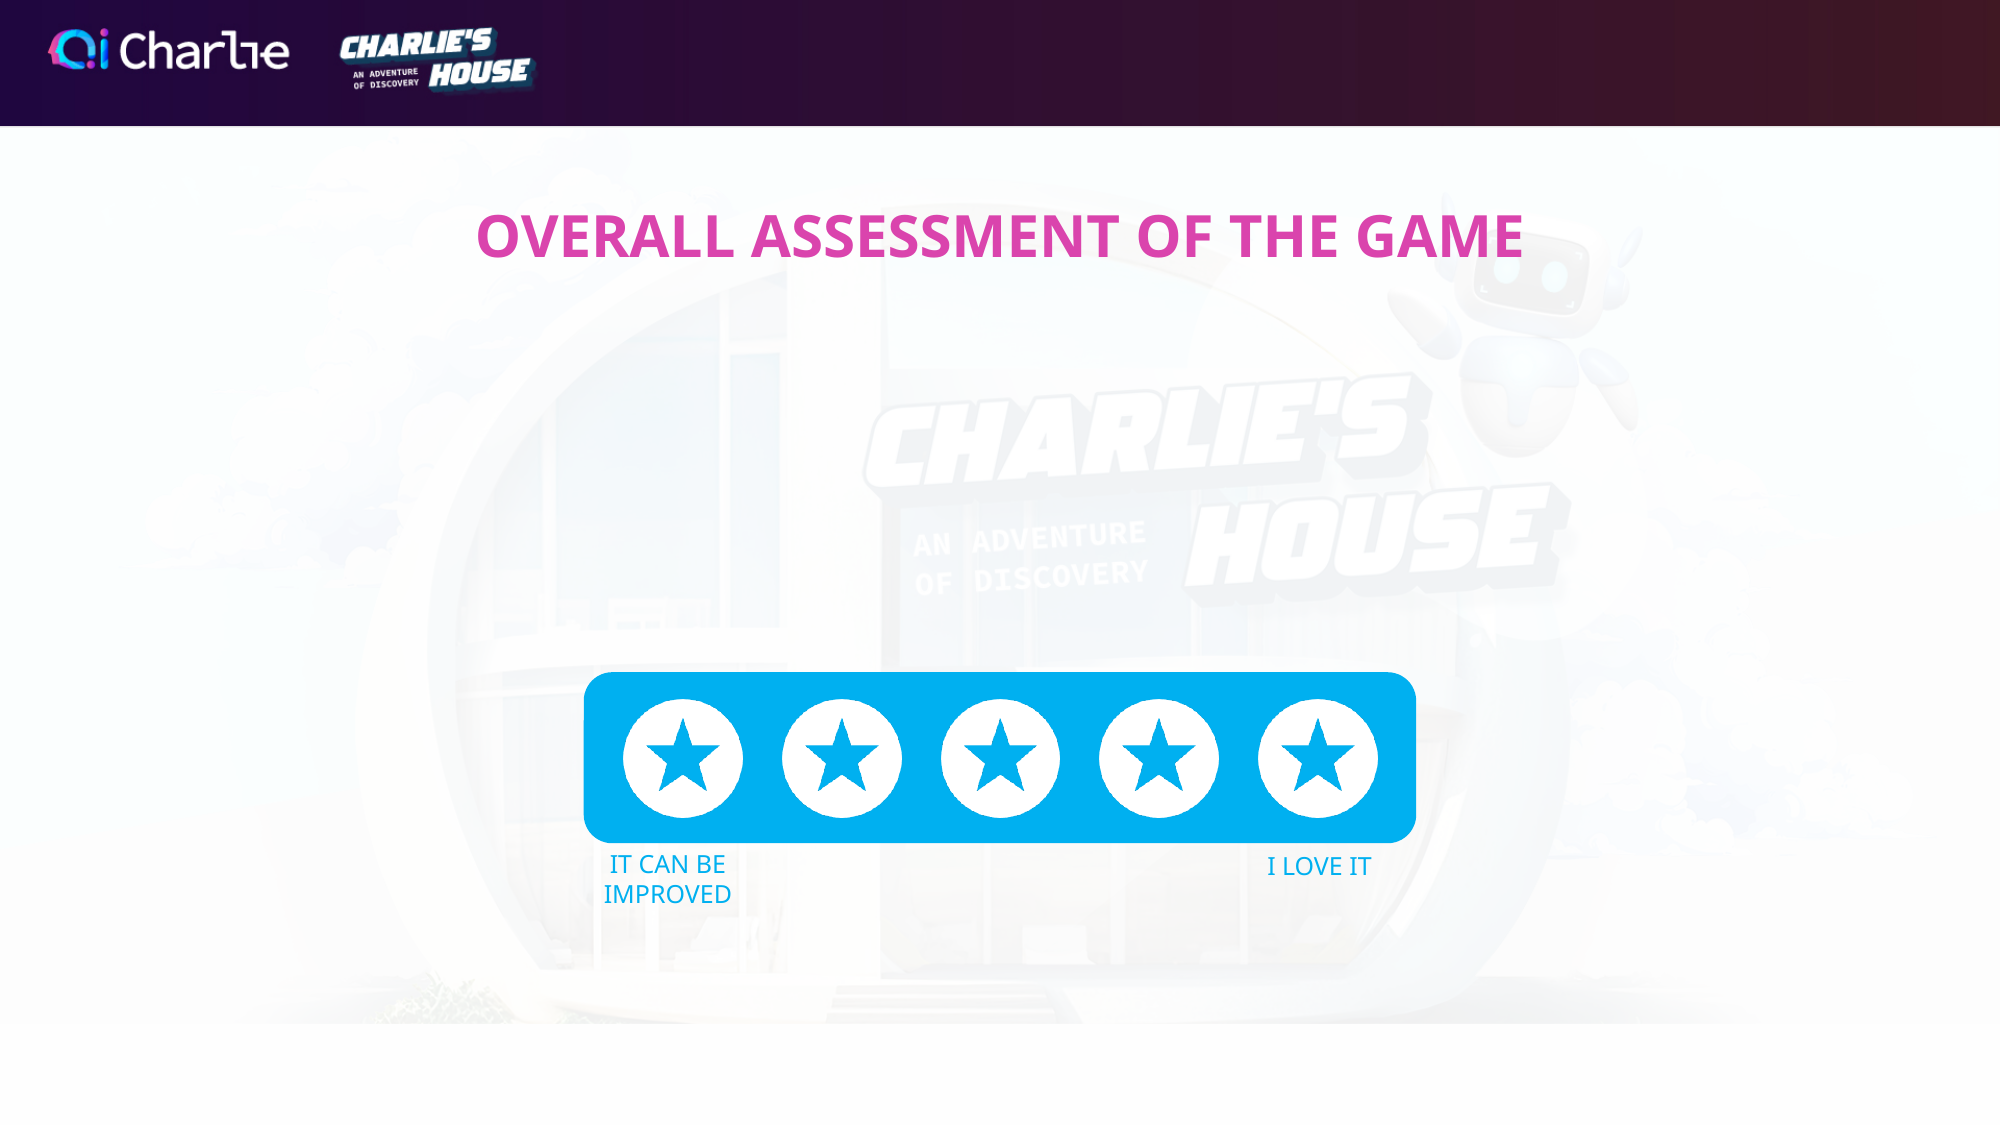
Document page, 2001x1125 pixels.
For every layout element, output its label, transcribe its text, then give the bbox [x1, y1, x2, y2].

text_box [582, 670, 1418, 845]
picture [0, 0, 2000, 128]
picture [783, 700, 901, 817]
picture [624, 700, 742, 817]
text_box OVERALL ASSESSMENT OF THE GAME [0, 192, 2000, 347]
text_box I LOVE IT [1230, 843, 1409, 888]
picture [1100, 700, 1218, 817]
text_box IT CAN BE IMPROVED [578, 840, 758, 916]
picture [1259, 700, 1377, 817]
picture [942, 700, 1059, 817]
